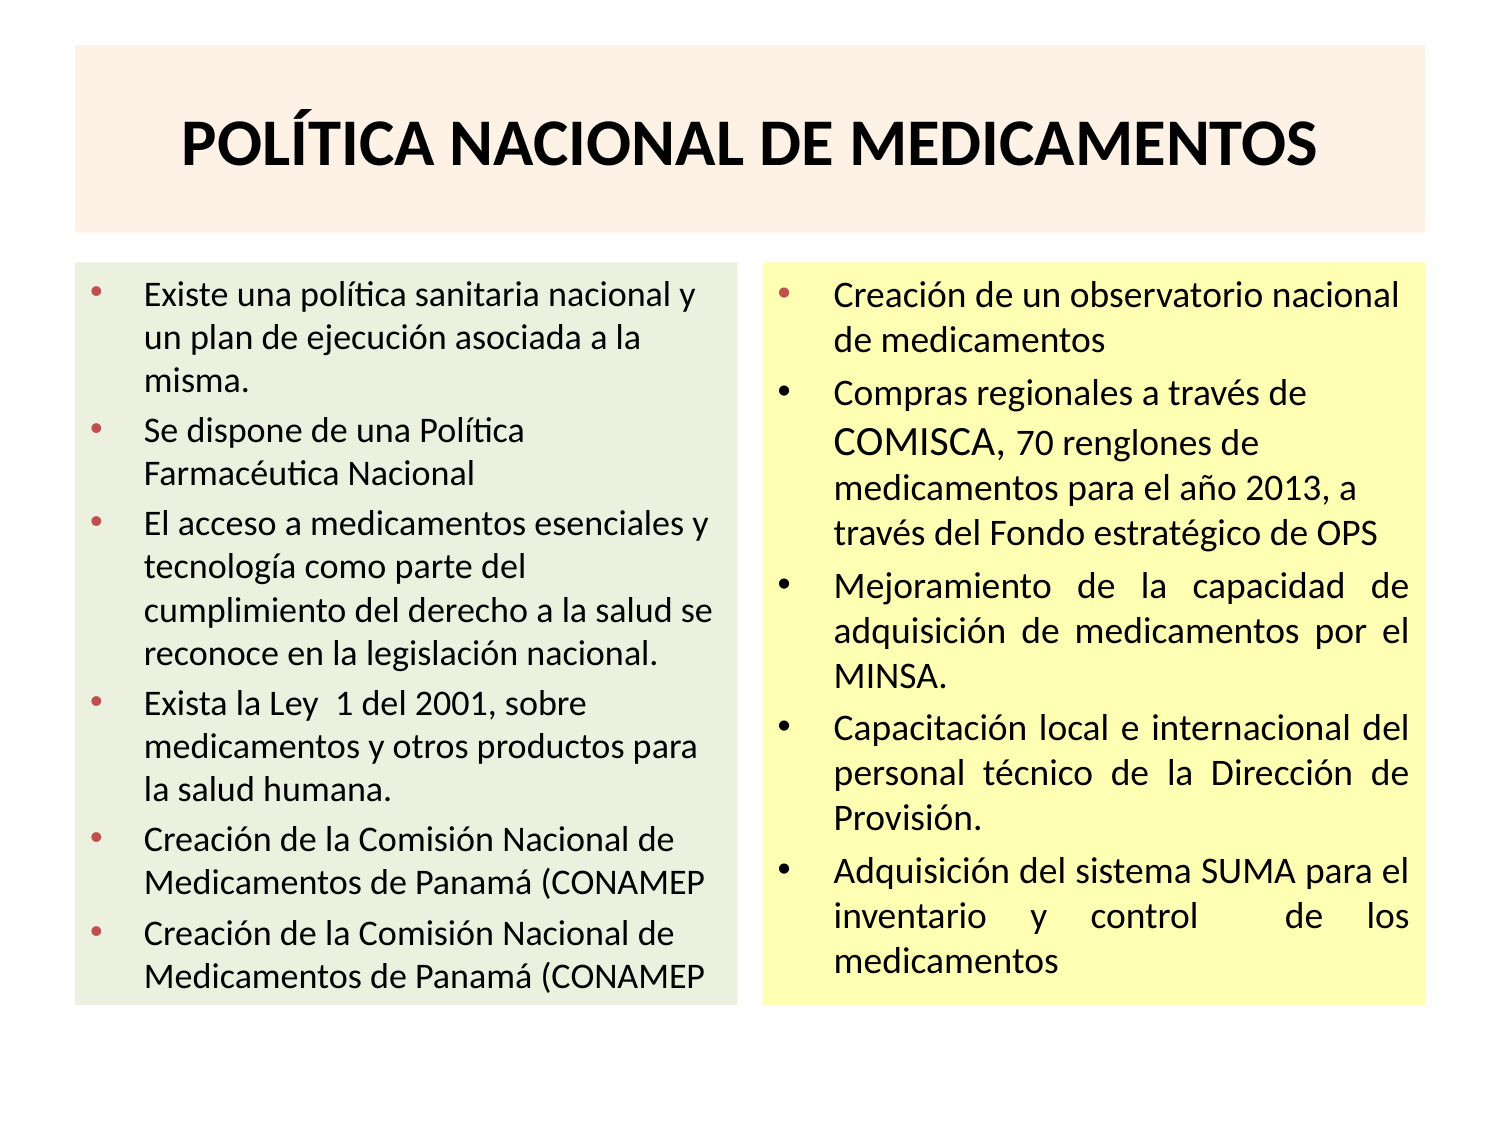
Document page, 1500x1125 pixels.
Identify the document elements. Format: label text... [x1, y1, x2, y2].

list Creación de un observatorio nacional de medicamentos Compras regionales a través de COMISCA, 70 renglones de medicamentos para el año 2013, a través del Fondo estratégico de OPS Mejoramiento de la capacidad de adquisición de medicamentos por el MINSA. Capacitación local e internacional del personal técnico de la Dirección de Provisión. Adquisición del sistema SUMA para el inventario y control de los medicamentos [762, 262, 1425, 1005]
title POLÍTICA NACIONAL DE MEDICAMENTOS [75, 45, 1425, 233]
list Existe una política sanitaria nacional y un plan de ejecución asociada a la misma. Se dispone de una Política Farmacéutica Nacional El acceso a medicamentos esenciales y tecnología como parte del cumplimiento del derecho a la salud se reconoce en la legislación nacional. Exista la Ley 1 del 2001, sobre medicamentos y otros productos para la salud humana. Creación de la Comisión Nacional de Medicamentos de Panamá (CONAMEP Creación de la Comisión Nacional de Medicamentos de Panamá (CONAMEP [75, 262, 738, 1005]
